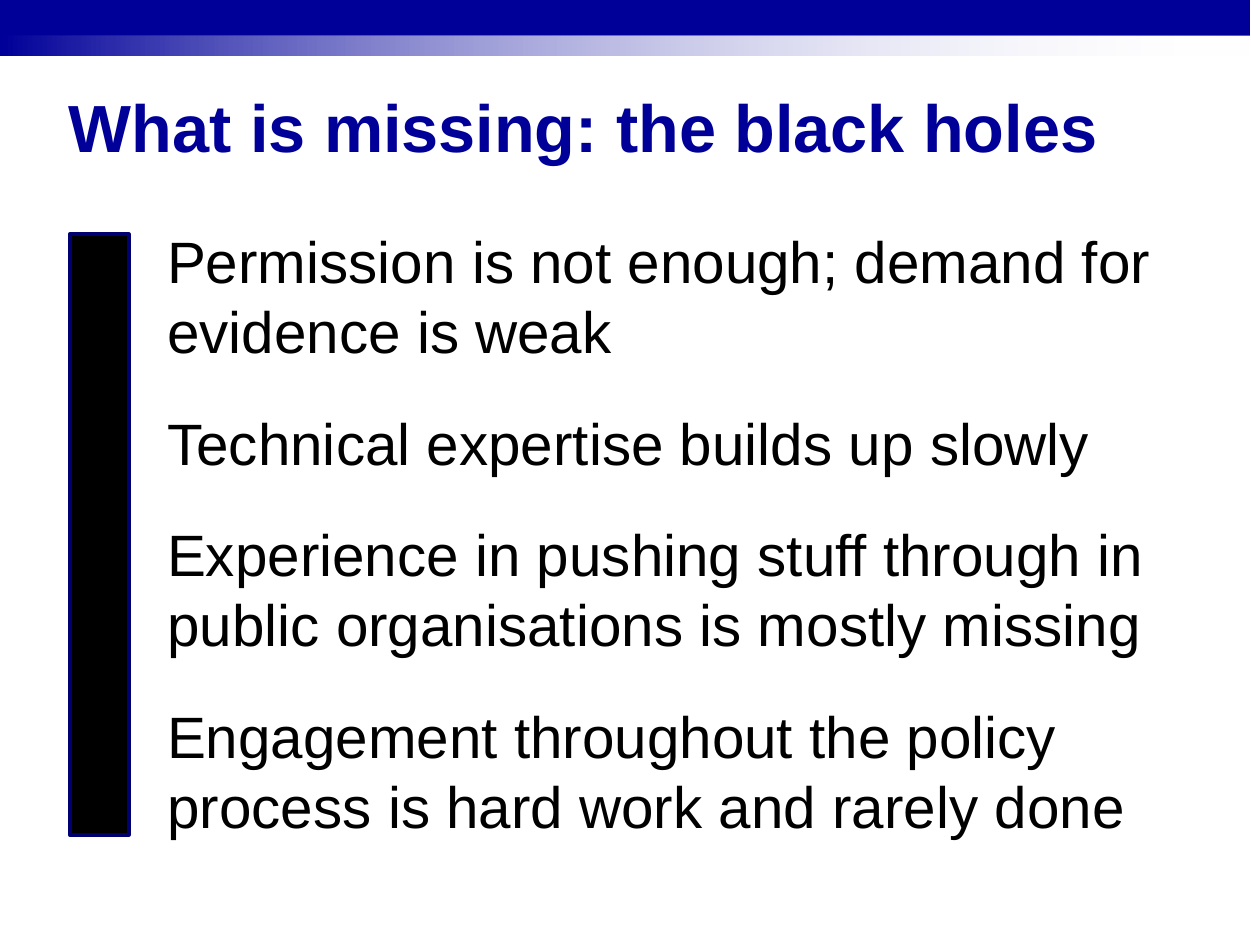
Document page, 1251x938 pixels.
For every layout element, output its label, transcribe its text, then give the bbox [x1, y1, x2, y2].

list Permission is not enough; demand for evidence is weak Technical expertise builds up slowly Experience in pushing stuff through in public organisations is mostly missing Engagement throughout the policy process is hard work and rarely done [152, 218, 1188, 847]
title What is missing: the black holes [54, 78, 1188, 148]
text_box [68, 232, 131, 837]
